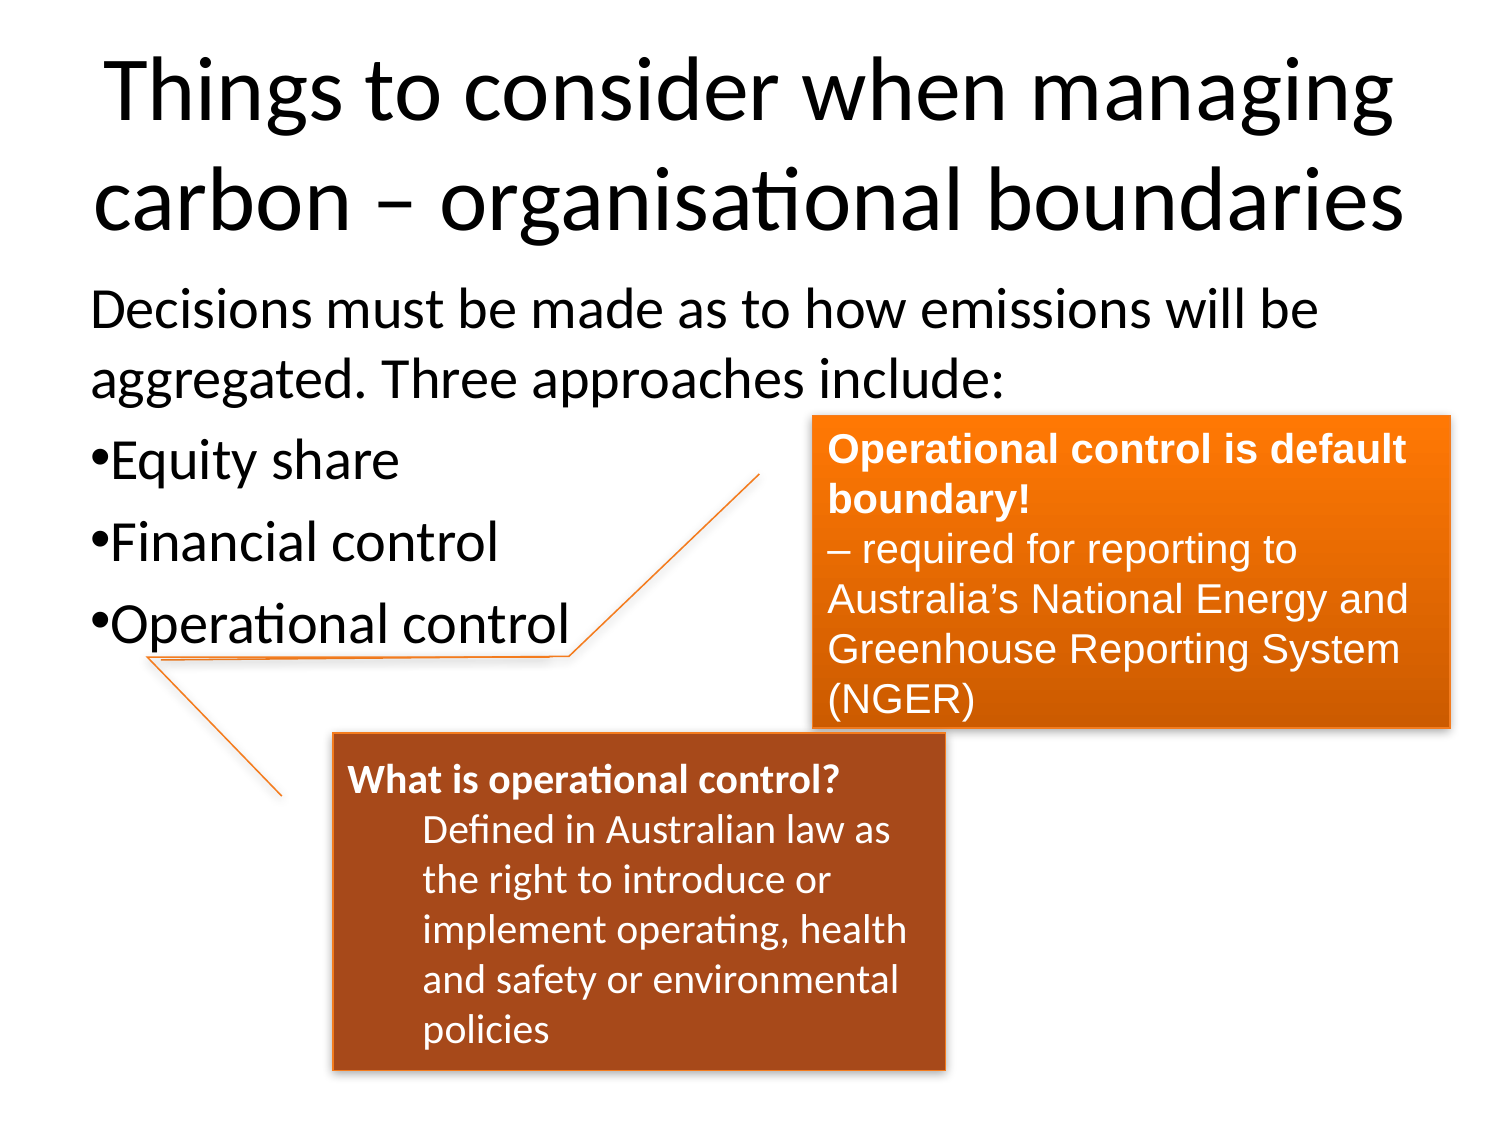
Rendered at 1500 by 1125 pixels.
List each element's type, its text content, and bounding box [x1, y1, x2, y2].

list Decisions must be made as to how emissions will be aggregated. Three approaches include: Equity share Financial control Operational control [75, 262, 1425, 1005]
title Things to consider when managing carbon – organisational boundaries [75, 45, 1425, 233]
text_box Operational control is default boundary! – required for reporting to Australia’s National Energy and Greenhouse Reporting System (NGER) [812, 415, 1450, 728]
text_box What is operational control? Defined in Australian law as the right to introduce or implement operating, health and safety or environmental policies [332, 732, 946, 1071]
